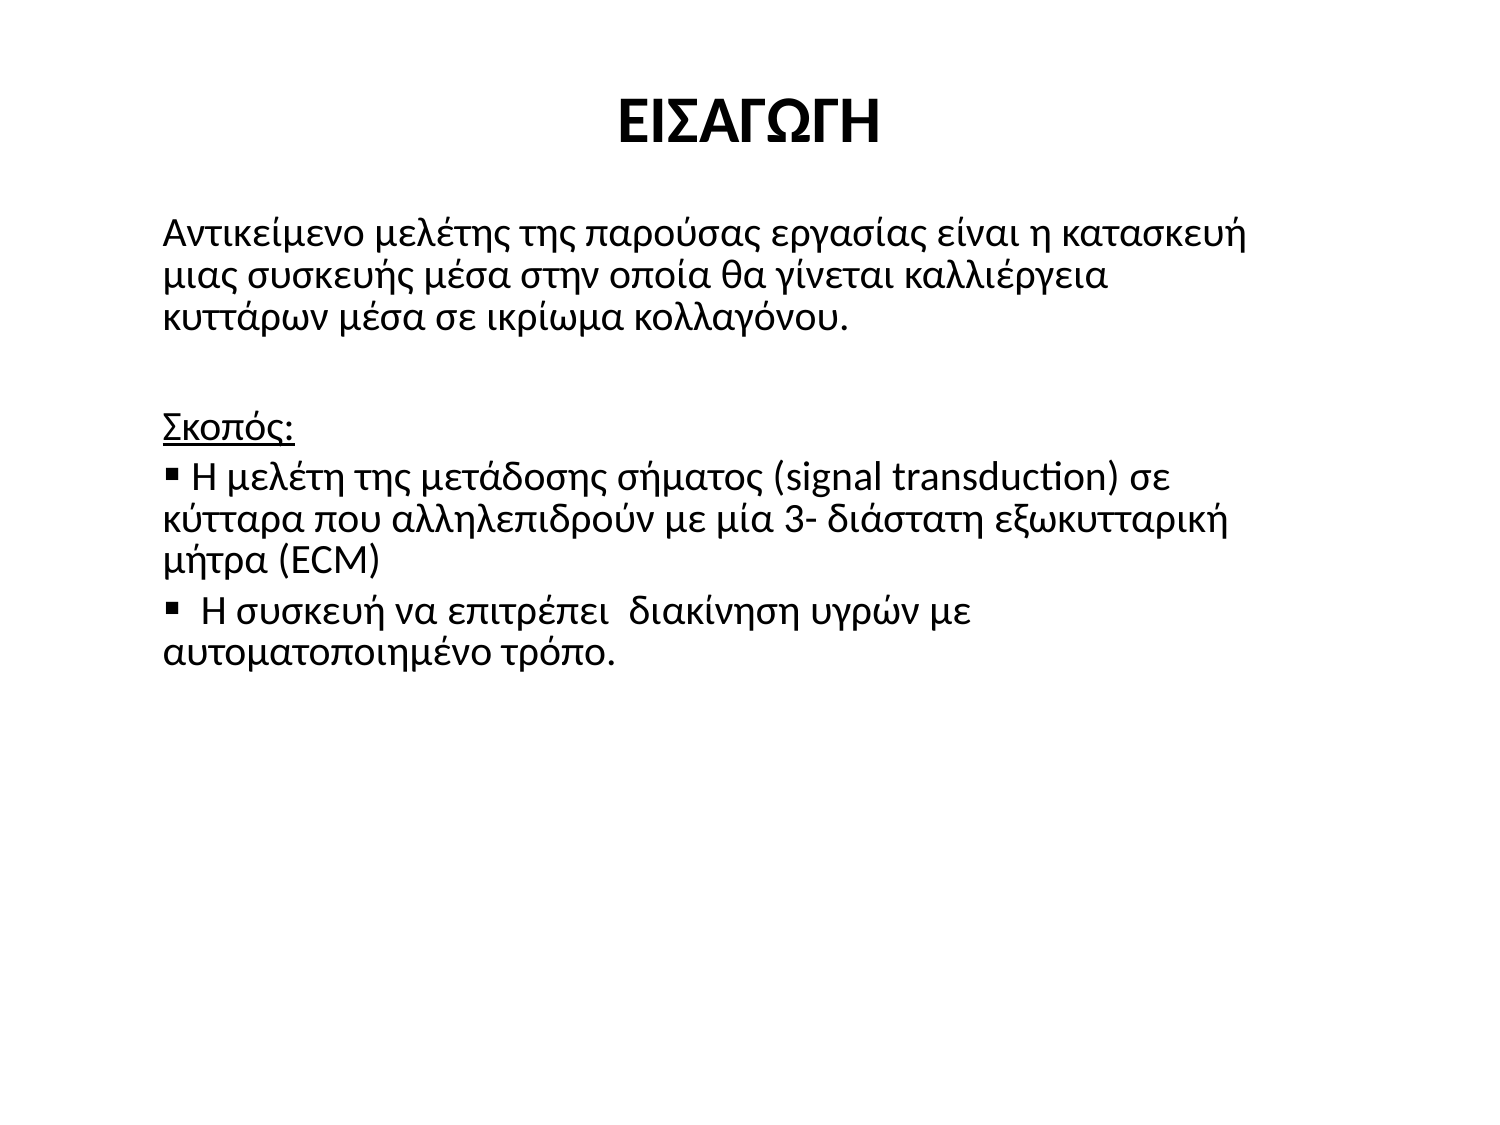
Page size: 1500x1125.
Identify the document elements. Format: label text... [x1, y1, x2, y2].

title ΕΙΣΑΓΩΓΗ [112, 66, 1388, 185]
subtitle Αντικείμενο μελέτης της παρούσας εργασίας είναι η κατασκευή μιας συσκευής μέσα στην οποία θα γίνεται καλλιέργεια κυττάρων μέσα σε ικρίωμα κολλαγόνου. Σκοπός: Η μελέτη της μετάδοσης σήματος (signal transduction) σε κύτταρα που αλληλεπιδρούν με μία 3- διάστατη εξωκυτταρική μήτρα (ECM) Η συσκευή να επιτρέπει διακίνηση υγρών με αυτοματοποιημένο τρόπο. [147, 208, 1294, 1024]
